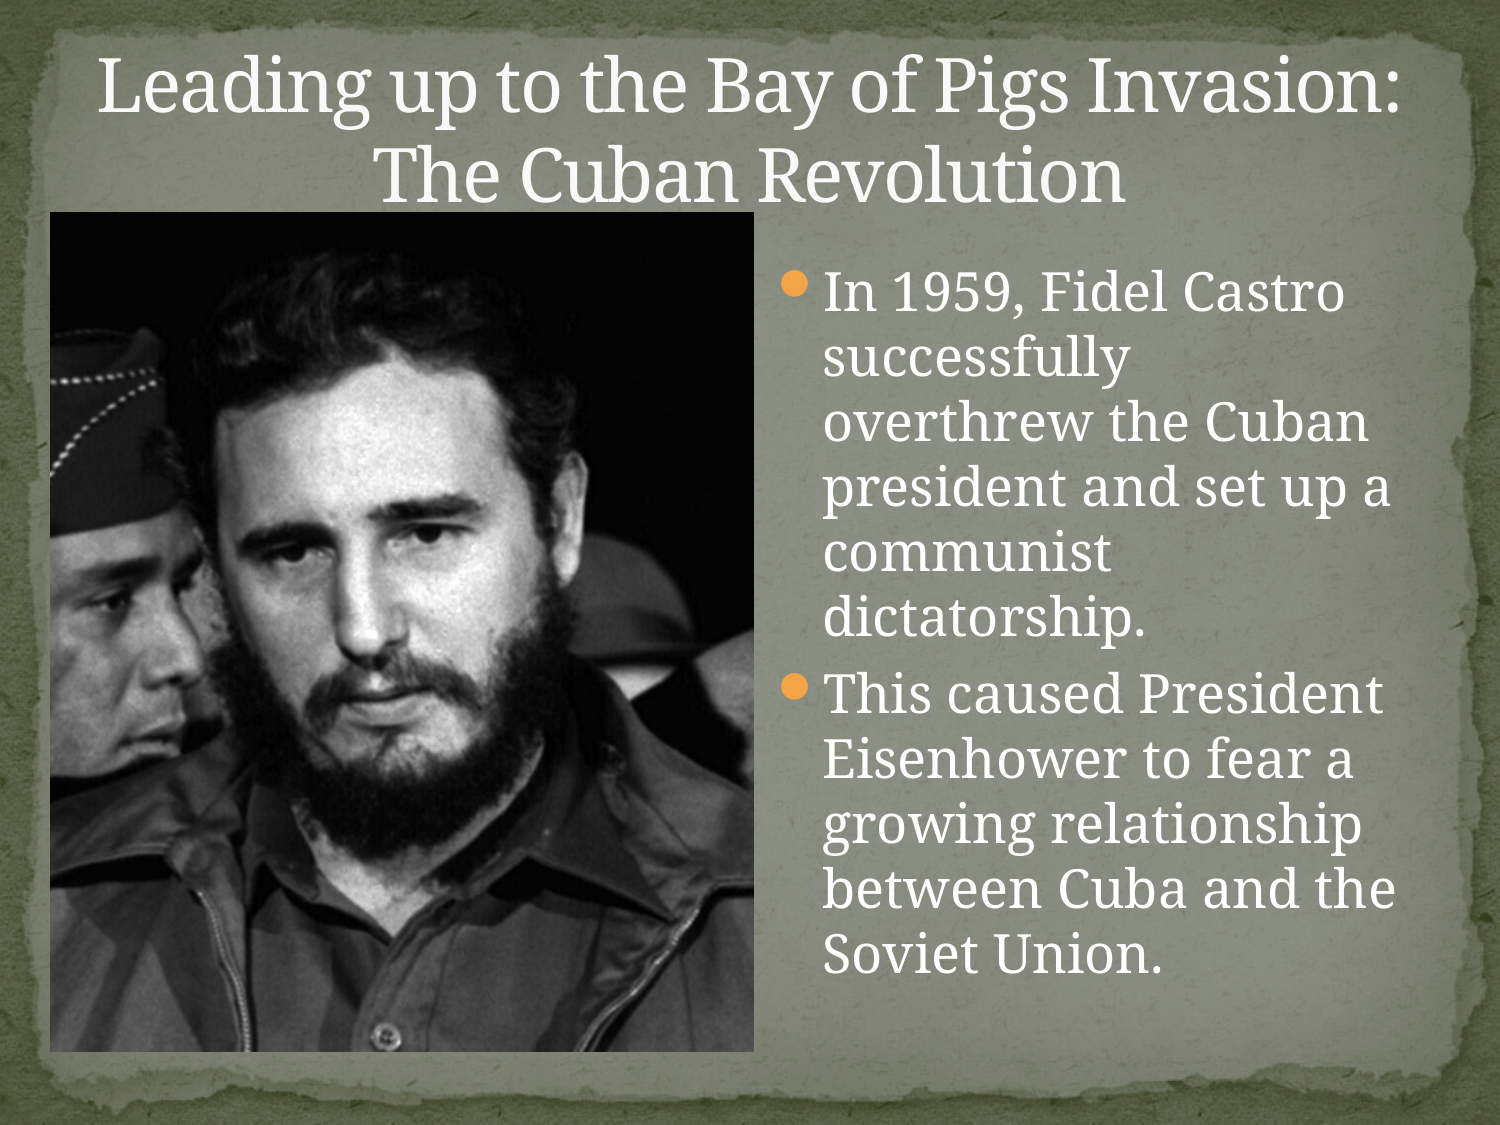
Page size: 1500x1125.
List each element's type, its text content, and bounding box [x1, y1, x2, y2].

picture [50, 212, 754, 1052]
list In 1959, Fidel Castro successfully overthrew the Cuban president and set up a communist dictatorship. This caused President Eisenhower to fear a growing relationship between Cuba and the Soviet Union. [762, 249, 1429, 1000]
title Leading up to the Bay of Pigs Invasion: The Cuban Revolution [74, 24, 1425, 225]
